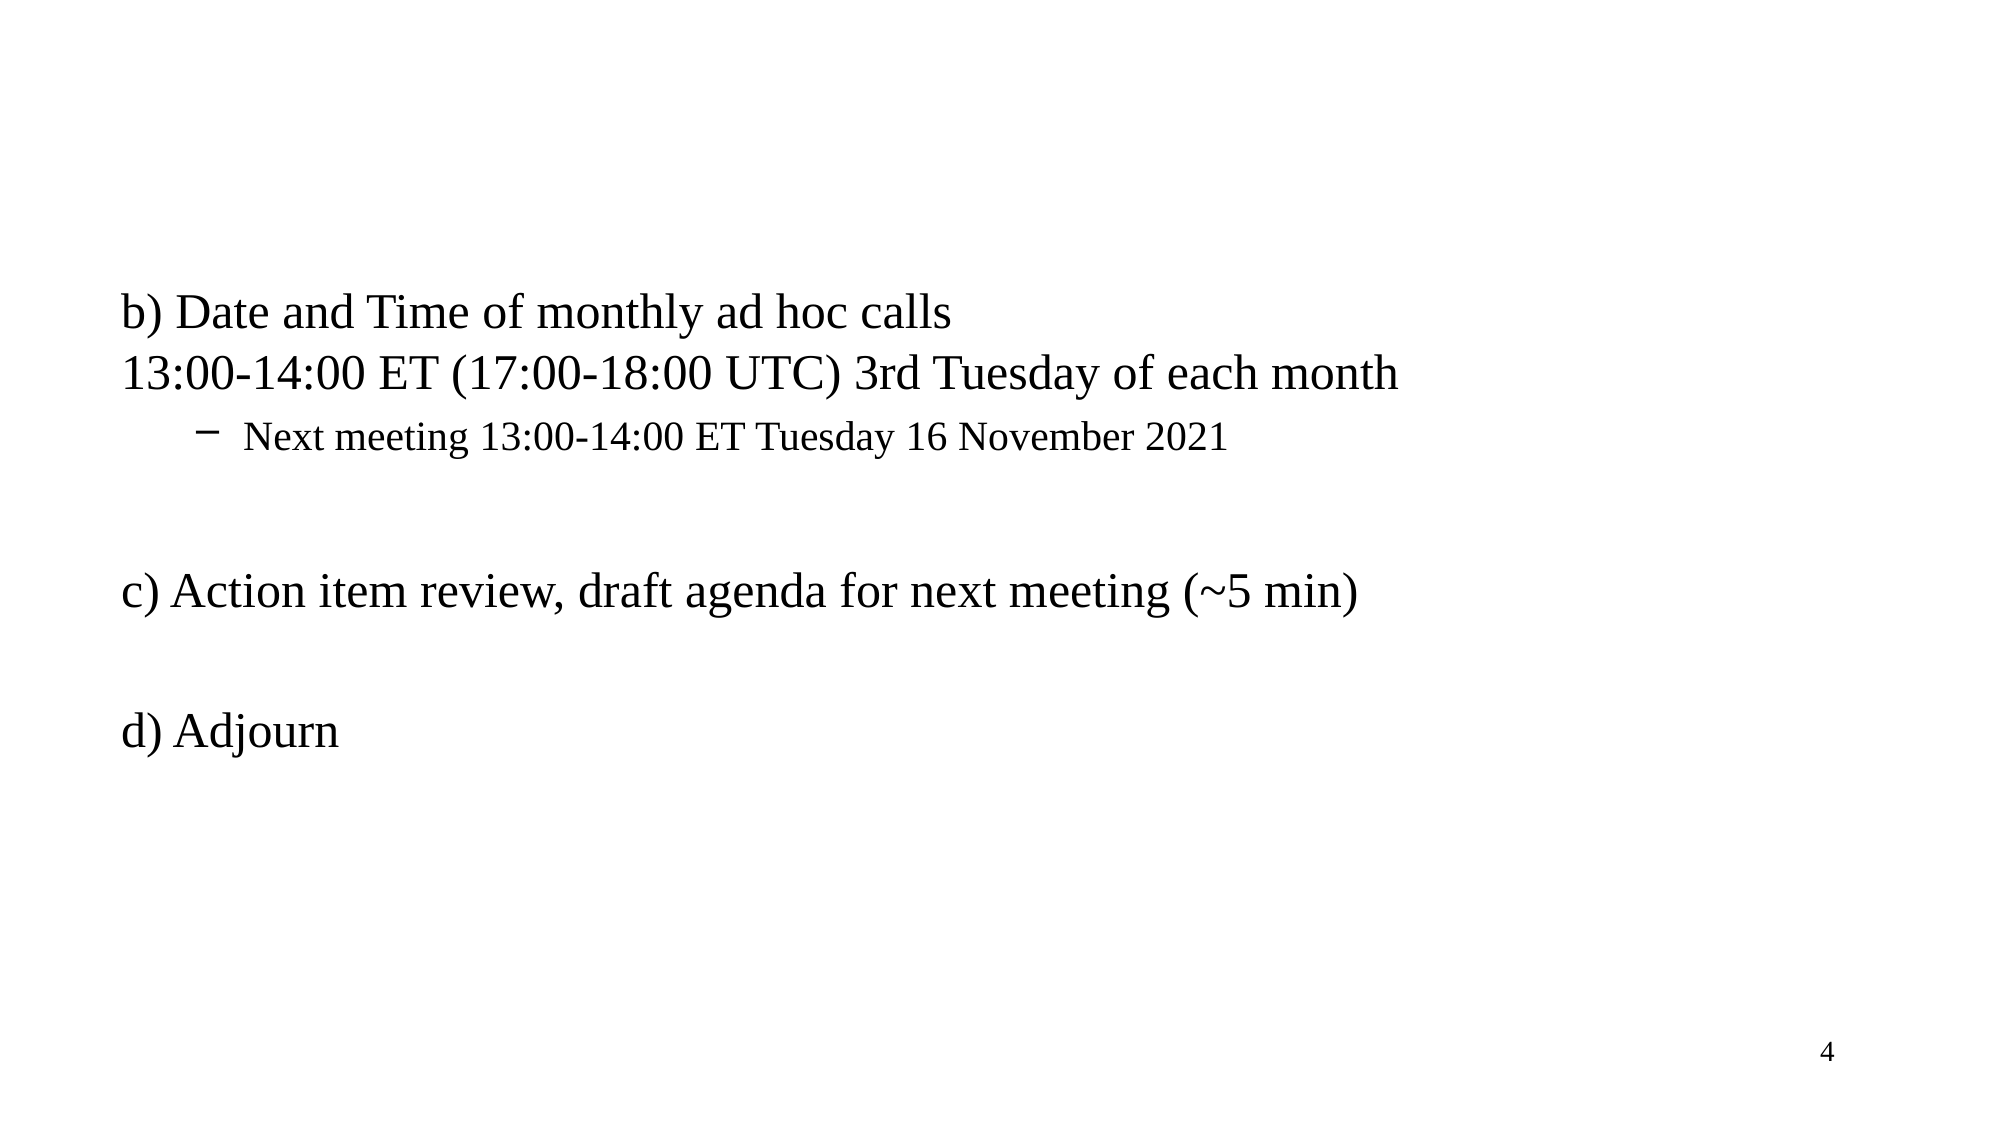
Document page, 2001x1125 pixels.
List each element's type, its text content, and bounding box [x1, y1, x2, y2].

slide_number 4 [1433, 1024, 1851, 1101]
list b) Date and Time of monthly ad hoc calls 13:00-14:00 ET (17:00-18:00 UTC) 3rd Tuesday of each month Next meeting 13:00-14:00 ET Tuesday 16 November 2021 c) Action item review, draft agenda for next meeting (~5 min) d) Adjourn [105, 262, 1894, 1026]
